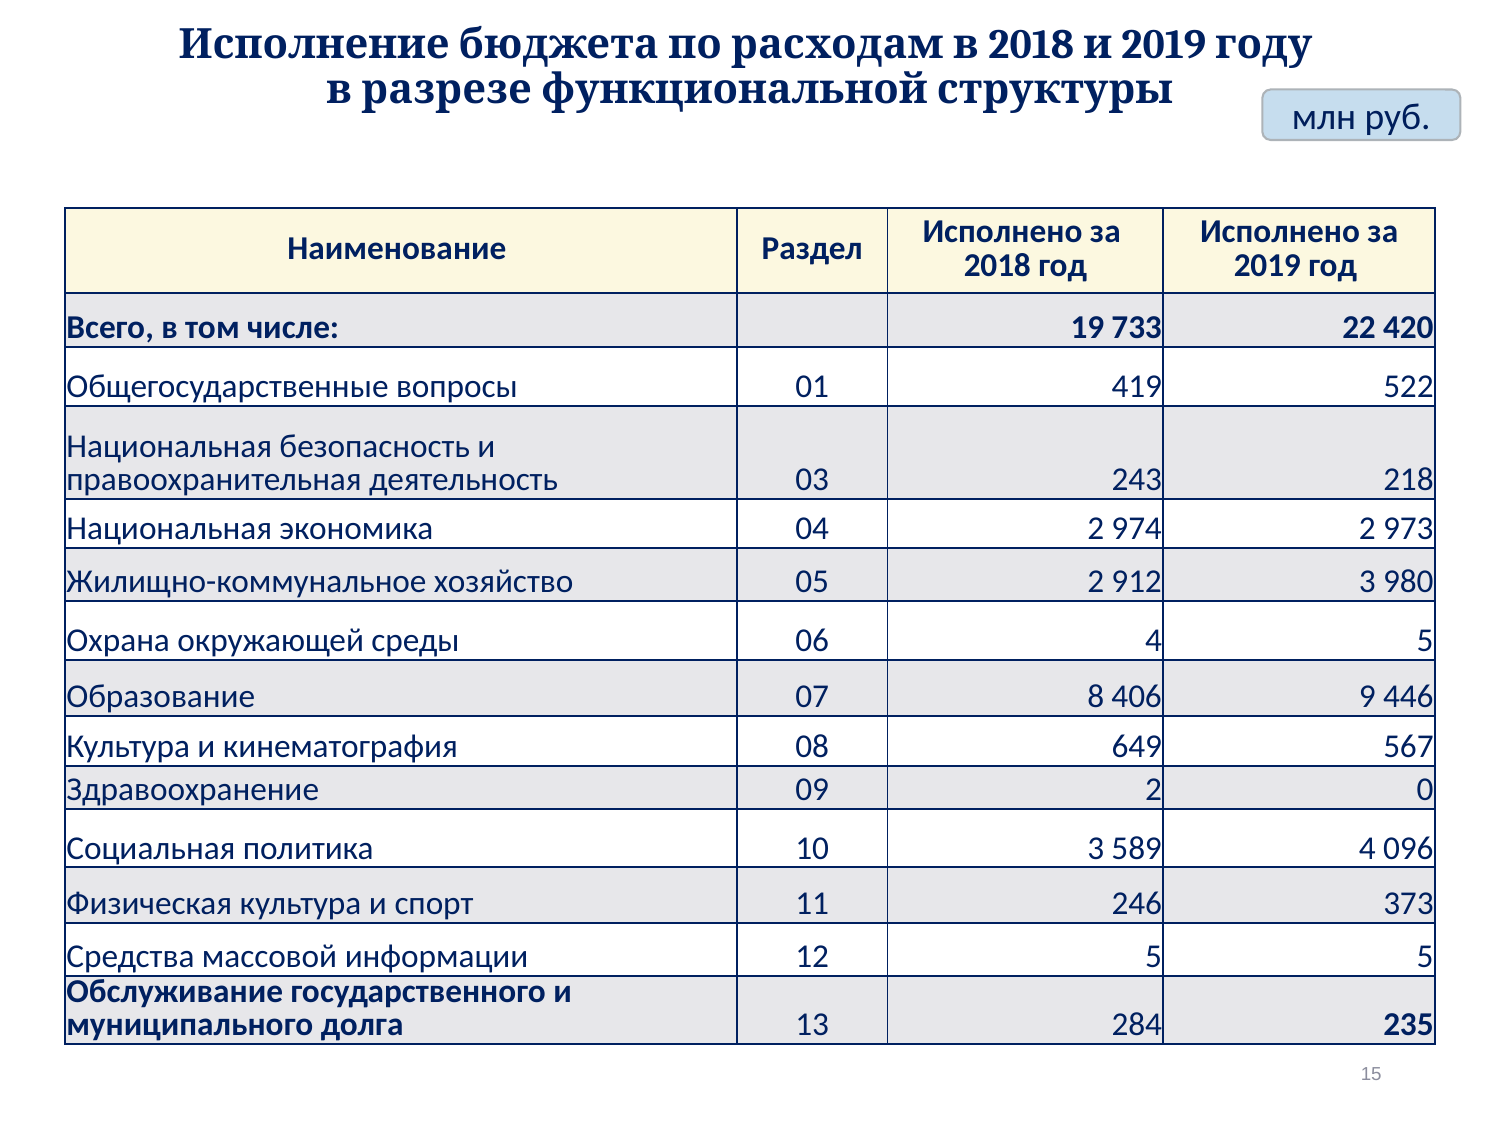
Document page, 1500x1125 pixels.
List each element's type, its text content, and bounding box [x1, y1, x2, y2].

table_cell 2 912 [888, 549, 1162, 600]
table_cell 284 [888, 977, 1162, 1043]
table_cell 2 [888, 767, 1162, 808]
table_cell Национальная безопасность и правоохранительная деятельность [66, 407, 736, 498]
table_cell 11 [738, 868, 887, 922]
table_cell 3 589 [888, 810, 1162, 866]
table_cell Обслуживание государственного и муниципального долга [66, 977, 736, 1043]
table_cell 01 [738, 348, 887, 405]
text_box млн руб. [1261, 88, 1462, 142]
table_cell 22 420 [1164, 294, 1434, 346]
table_cell Здравоохранение [66, 767, 736, 808]
table_cell 567 [1164, 717, 1434, 765]
table_cell Социальная политика [66, 810, 736, 866]
table_cell 9 446 [1164, 661, 1434, 715]
table_header Наименование [66, 209, 736, 292]
table_cell Культура и кинематография [66, 717, 736, 765]
table_header Исполнено за 2018 год [888, 209, 1162, 292]
table_cell 5 [1164, 602, 1434, 659]
table_cell 8 406 [888, 661, 1162, 715]
table_cell 4 096 [1164, 810, 1434, 866]
table_cell 3 980 [1164, 549, 1434, 600]
table_cell 5 [1164, 924, 1434, 975]
table_cell 243 [888, 407, 1162, 498]
table_cell 0 [1164, 767, 1434, 808]
table_cell 373 [1164, 868, 1434, 922]
table_cell 03 [738, 407, 887, 498]
table_cell 07 [738, 661, 887, 715]
table_cell Охрана окружающей среды [66, 602, 736, 659]
table_cell Жилищно-коммунальное хозяйство [66, 549, 736, 600]
table_cell 4 [888, 602, 1162, 659]
table_cell 649 [888, 717, 1162, 765]
table_cell Средства массовой информации [66, 924, 736, 975]
table_cell 522 [1164, 348, 1434, 405]
table_cell 419 [888, 348, 1162, 405]
table_header Раздел [738, 209, 887, 292]
table_cell 05 [738, 549, 887, 600]
table_cell 218 [1164, 407, 1434, 498]
table_cell 2 973 [1164, 500, 1434, 547]
table_header Исполнено за 2019 год [1164, 209, 1434, 292]
table_cell Национальная экономика [66, 500, 736, 547]
slide_number 15 [1059, 1042, 1397, 1103]
table_cell 09 [738, 767, 887, 808]
table_cell 2 974 [888, 500, 1162, 547]
title Исполнение бюджета по расходам в 2018 и 2019 году в разрезе функциональной структуры [0, 24, 1500, 113]
table_cell 12 [738, 924, 887, 975]
table_cell 19 733 [888, 294, 1162, 346]
table_cell 06 [738, 602, 887, 659]
table_cell 5 [888, 924, 1162, 975]
table_cell Образование [66, 661, 736, 715]
table_cell Общегосударственные вопросы [66, 348, 736, 405]
table_cell [738, 294, 887, 346]
table_cell 10 [738, 810, 887, 866]
table_cell 13 [738, 977, 887, 1043]
table_cell Физическая культура и спорт [66, 868, 736, 922]
table_cell Всего, в том числе: [66, 294, 736, 346]
table_cell 04 [738, 500, 887, 547]
table_cell 235 [1164, 977, 1434, 1043]
table_cell 246 [888, 868, 1162, 922]
table_cell 08 [738, 717, 887, 765]
